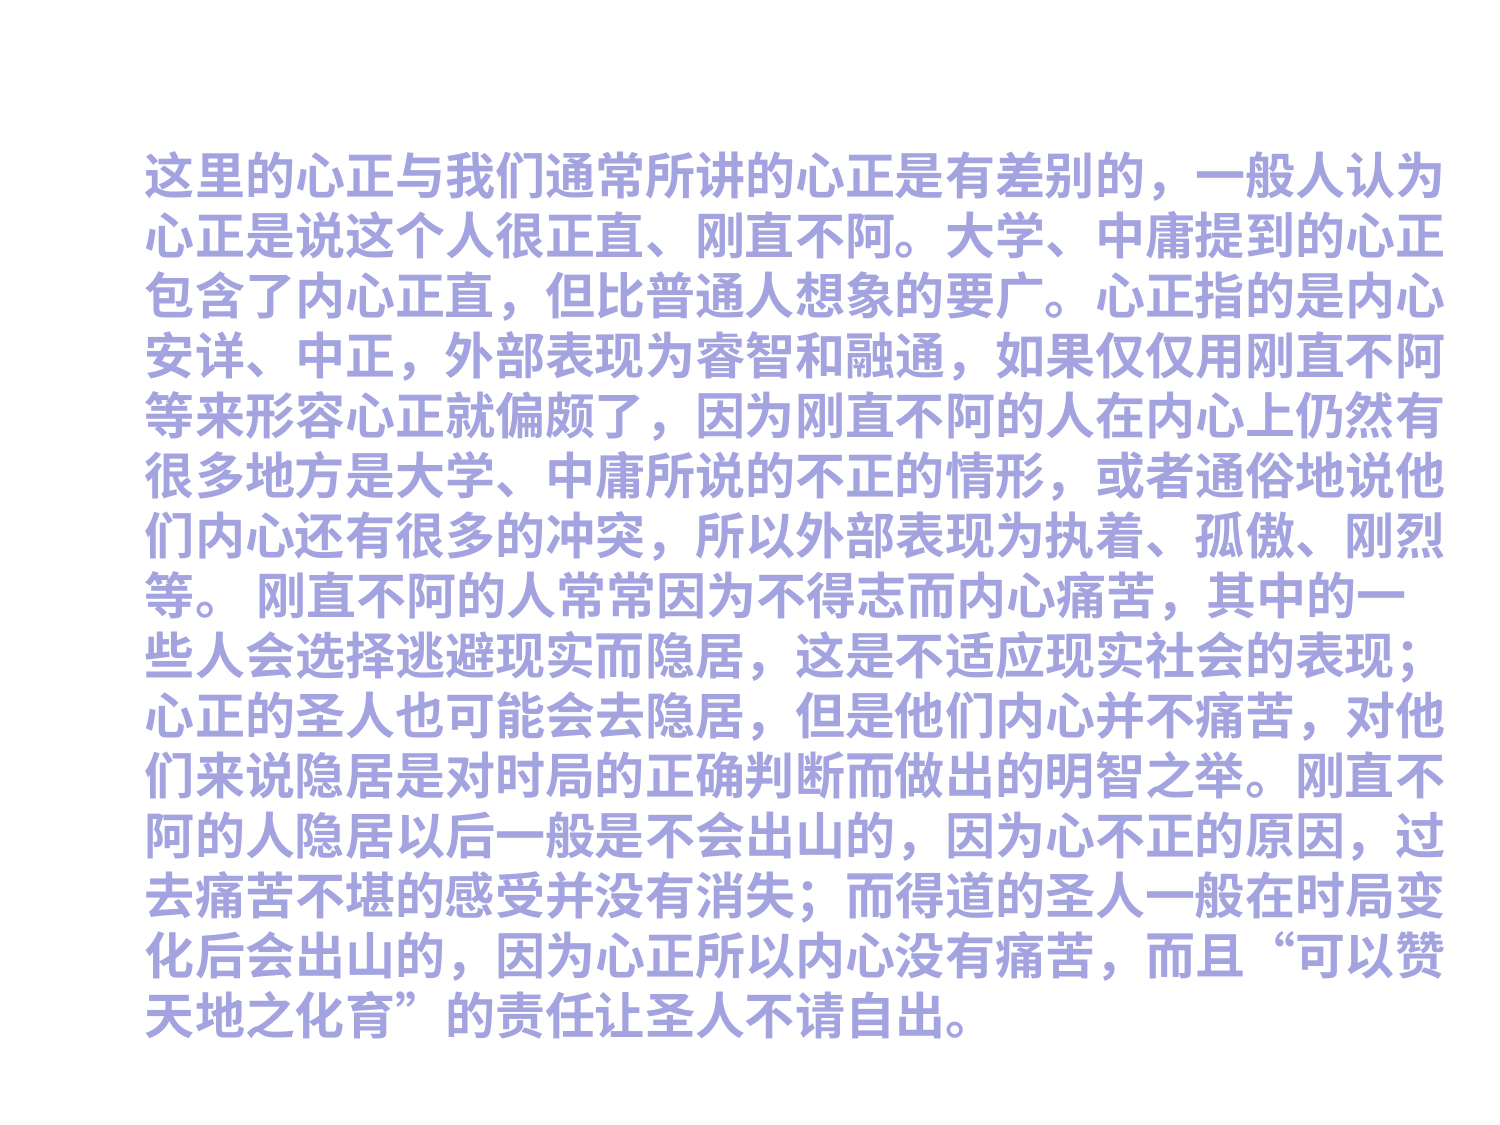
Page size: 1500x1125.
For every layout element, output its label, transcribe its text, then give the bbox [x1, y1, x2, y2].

text_box 这里的心正与我们通常所讲的心正是有差别的，一般人认为心正是说这个人很正直、刚直不阿。大学、中庸提到的心正包含了内心正直，但比普通人想象的要广。心正指的是内心安详、中正，外部表现为睿智和融通，如果仅仅用刚直不阿等来形容心正就偏颇了，因为刚直不阿的人在内心上仍然有很多地方是大学、中庸所说的不正的情形，或者通俗地说他们内心还有很多的冲突，所以外部表现为执着、孤傲、刚烈等。 刚直不阿的人常常因为不得志而内心痛苦，其中的一些人会选择逃避现实而隐居，这是不适应现实社会的表现；心正的圣人也可能会去隐居，但是他们内心并不痛苦，对他们来说隐居是对时局的正确判断而做出的明智之举。刚直不阿的人隐居以后一般是不会出山的，因为心不正的原因，过去痛苦不堪的感受并没有消失；而得道的圣人一般在时局变化后会出山的，因为心正所以内心没有痛苦，而且“可以赞天地之化育”的责任让圣人不请自出。 [130, 137, 1469, 1052]
